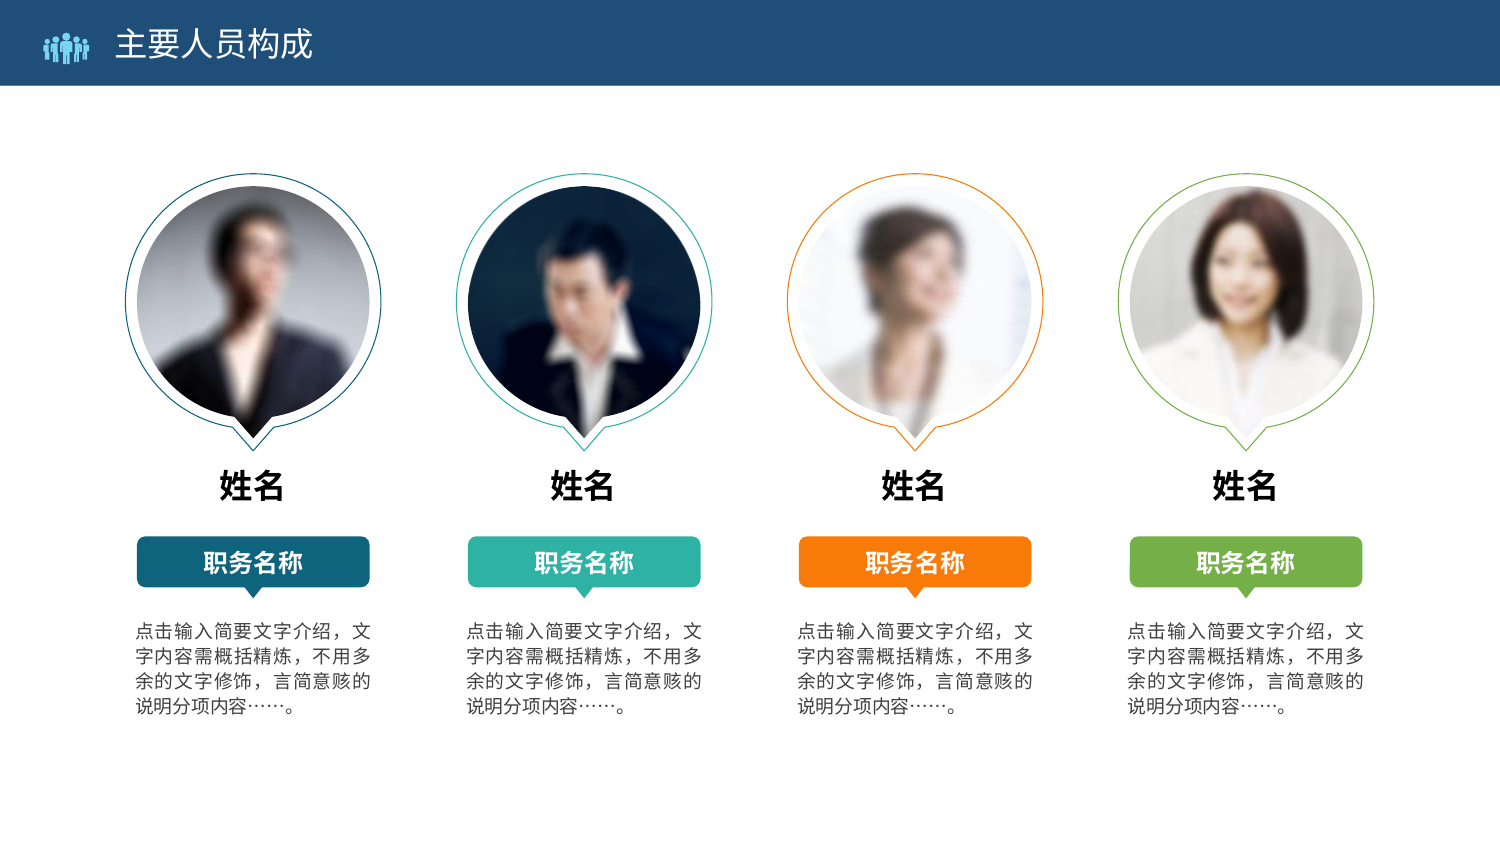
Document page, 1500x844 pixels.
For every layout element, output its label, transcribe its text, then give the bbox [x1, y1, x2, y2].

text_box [1129, 536, 1363, 599]
text_box [123, 171, 384, 453]
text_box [136, 536, 370, 599]
text_box [785, 171, 1046, 453]
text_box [798, 536, 1032, 599]
text_box 姓名 [169, 465, 338, 516]
text_box 点击输入简要文字介绍，文字内容需概括精炼，不用多余的文字修饰，言简意赅的说明分项内容……。 [1127, 617, 1365, 717]
text_box 点击输入简要文字介绍，文字内容需概括精炼，不用多余的文字修饰，言简意赅的说明分项内容……。 [797, 617, 1034, 717]
picture [0, 0, 1500, 844]
text_box [454, 171, 715, 453]
text_box 姓名 [500, 465, 669, 516]
text_box 点击输入简要文字介绍，文字内容需概括精炼，不用多余的文字修饰，言简意赅的说明分项内容……。 [466, 617, 703, 717]
text_box [1116, 171, 1376, 453]
text_box 点击输入简要文字介绍，文字内容需概括精炼，不用多余的文字修饰，言简意赅的说明分项内容……。 [135, 617, 372, 717]
text_box 姓名 [830, 465, 1000, 516]
title 主要人员构成 [99, 20, 550, 66]
text_box 姓名 [1161, 465, 1331, 516]
text_box [43, 32, 90, 65]
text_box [467, 536, 701, 599]
